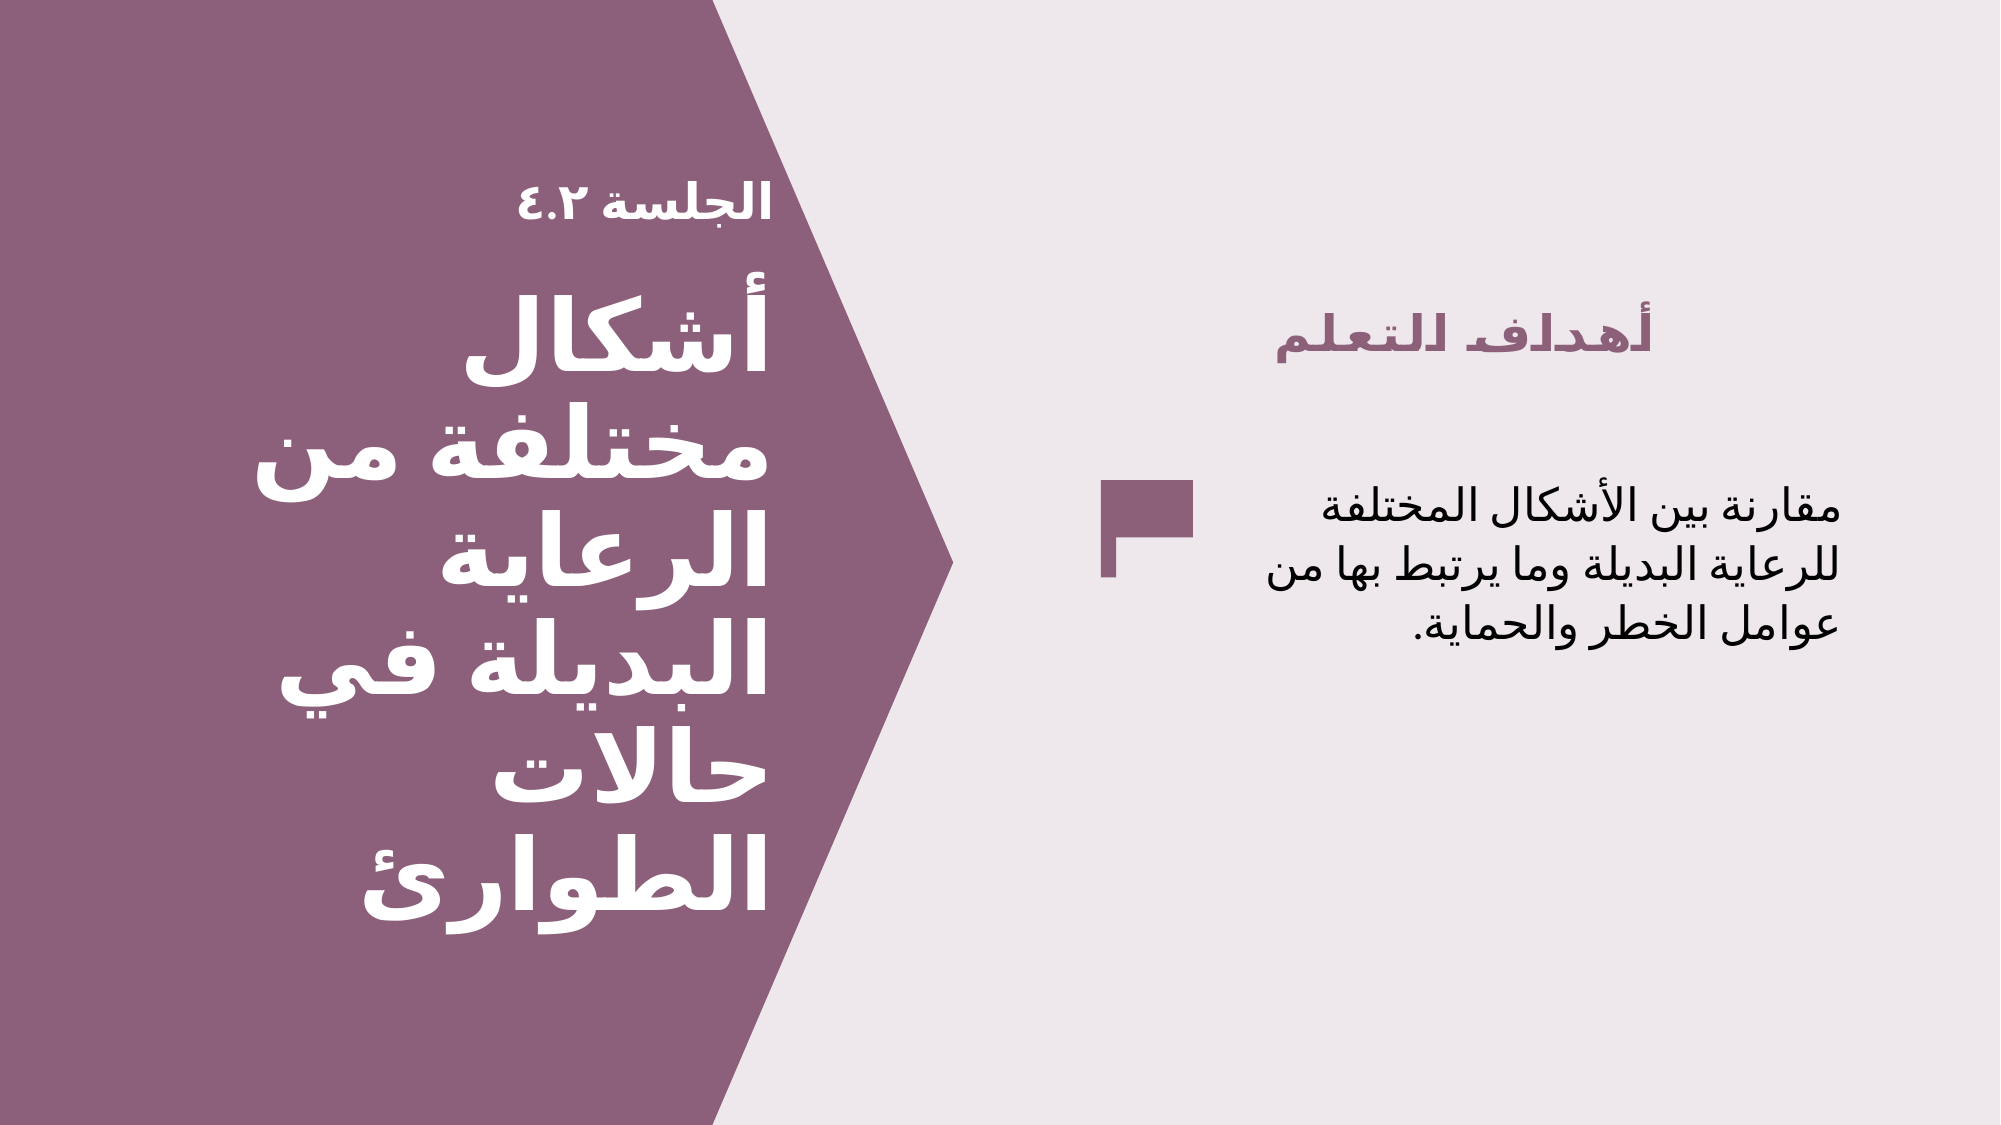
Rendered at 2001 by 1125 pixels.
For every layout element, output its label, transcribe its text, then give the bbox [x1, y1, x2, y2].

text_box مقارنة بين الأشكال المختلفة للرعاية البديلة وما يرتبط بها من عوامل الخطر والحماية. [1243, 464, 1858, 657]
title الجلسة ٤.٢ أشكال مختلفة من الرعاية البديلة في حالات الطوارئ [130, 508, 790, 601]
text_box أهداف التعلم [1100, 294, 1829, 370]
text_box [1100, 479, 1193, 578]
